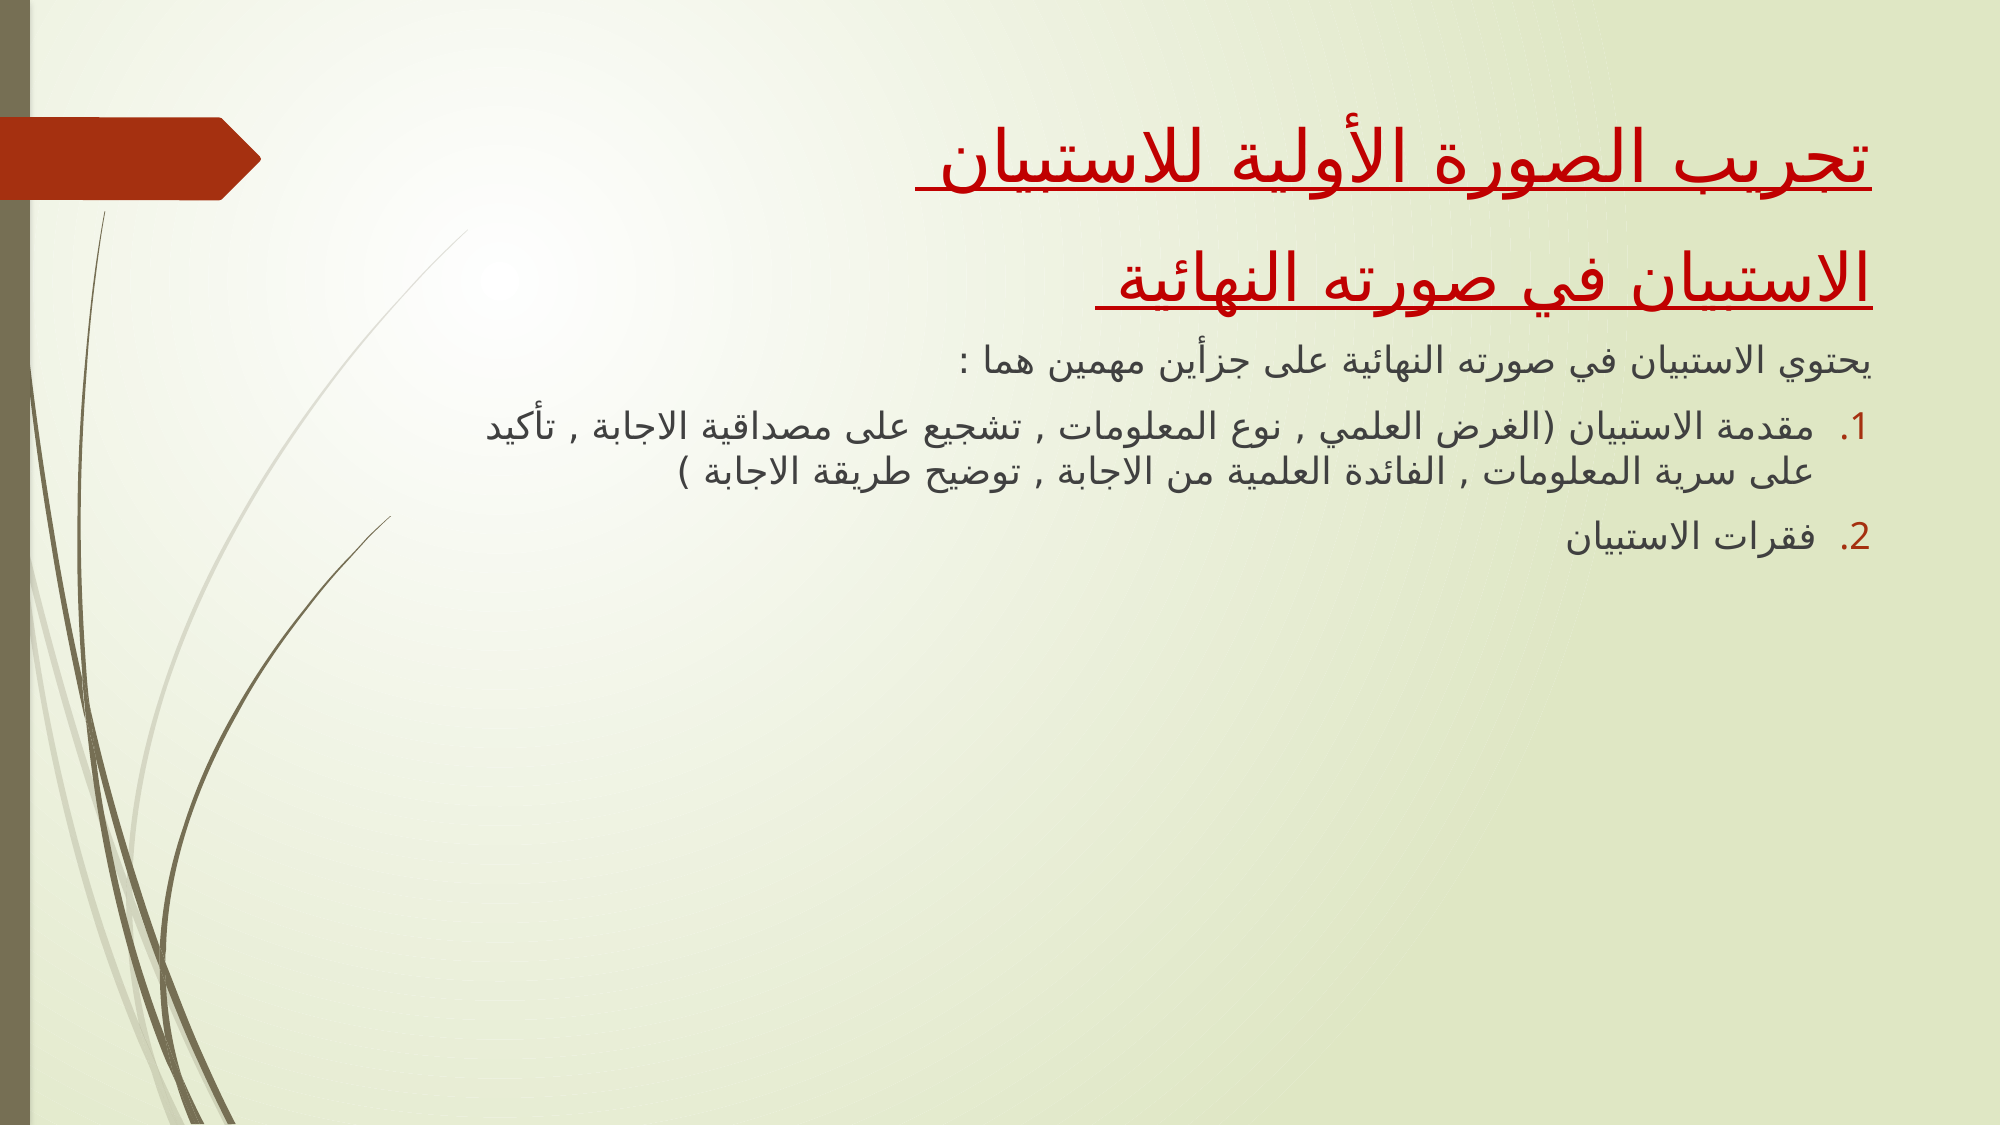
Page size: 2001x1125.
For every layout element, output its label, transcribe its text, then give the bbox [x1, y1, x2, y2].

title تجريب الصورة الأولية للاستبيان [425, 102, 1888, 206]
list الاستبيان في صورته النهائية يحتوي الاستبيان في صورته النهائية على جزأين مهمين هما : مقدمة الاستبيان (الغرض العلمي , نوع المعلومات , تشجيع على مصداقية الاجابة , تأكيد على سرية المعلومات , الفائدة العلمية من الاجابة , توضيح طريقة الاجابة ) فقرات الاستبيان [425, 227, 1888, 848]
